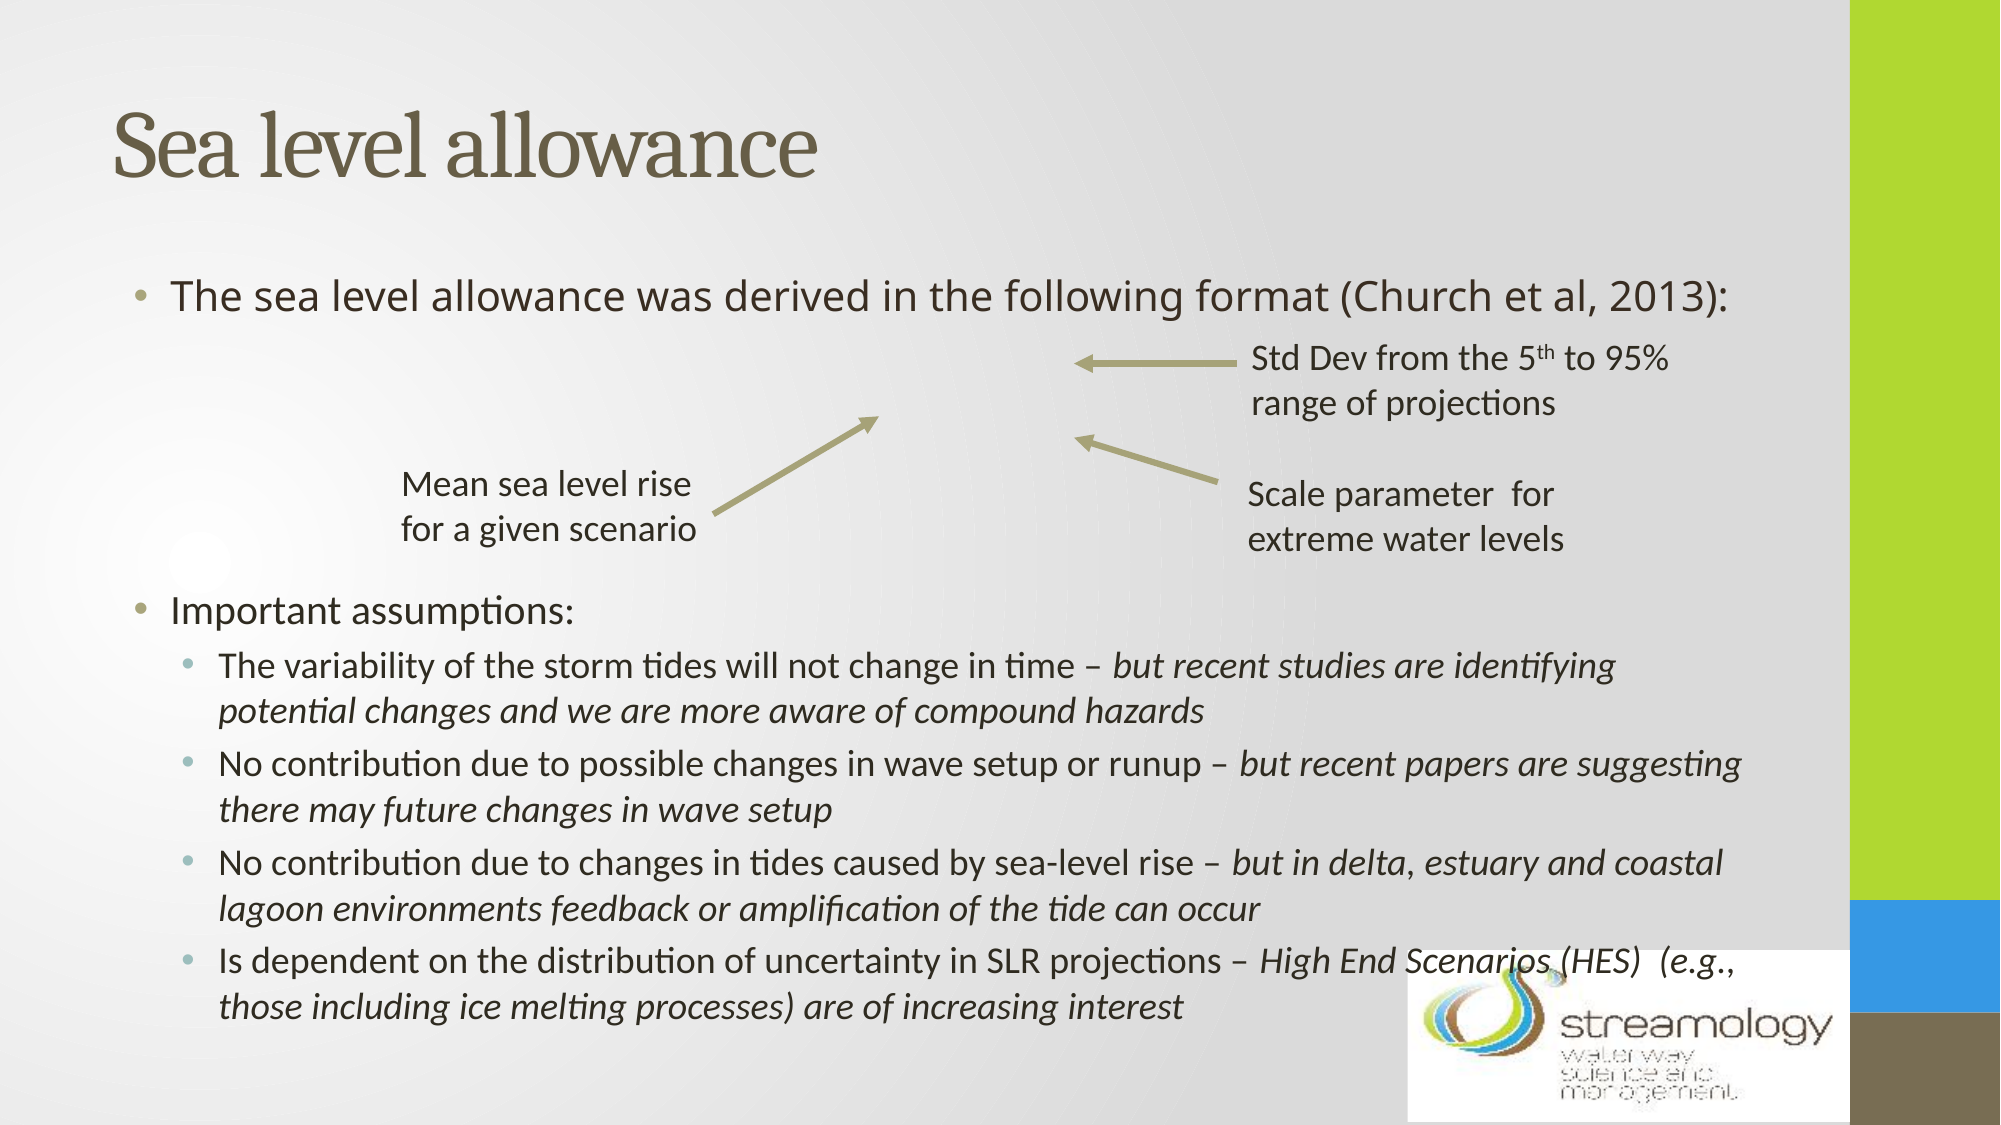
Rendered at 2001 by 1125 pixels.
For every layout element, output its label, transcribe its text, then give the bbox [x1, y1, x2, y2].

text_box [1073, 437, 1219, 483]
picture [1577, 950, 1589, 960]
picture [1407, 950, 1850, 1122]
picture [1407, 950, 1418, 971]
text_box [712, 415, 880, 515]
text_box Std Dev from the 5th to 95% range of projections [1236, 325, 1748, 431]
title Sea level allowance [99, 45, 1767, 233]
text_box Scale parameter for extreme water levels [1232, 461, 1614, 566]
text_box Mean sea level rise for a given scenario [386, 451, 754, 557]
